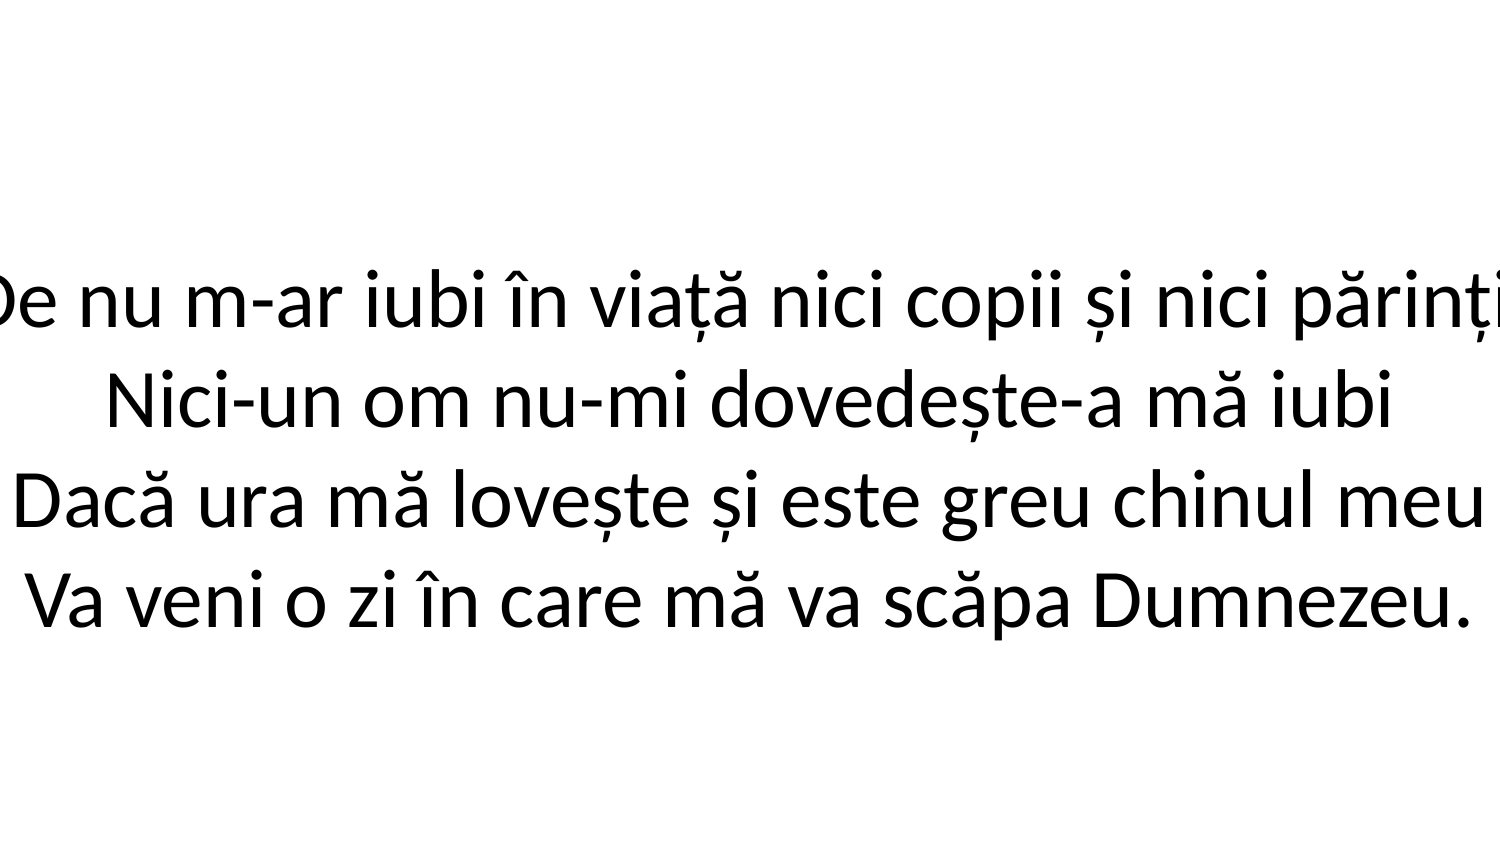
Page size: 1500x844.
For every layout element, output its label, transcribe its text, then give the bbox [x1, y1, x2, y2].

text_box De nu m-ar iubi în viață nici copii și nici părinți, Nici-un om nu-mi dovedește-a mă iubi Dacă ura mă lovește și este greu chinul meu Va veni o zi în care mă va scăpa Dumnezeu. [0, 192, 1500, 652]
